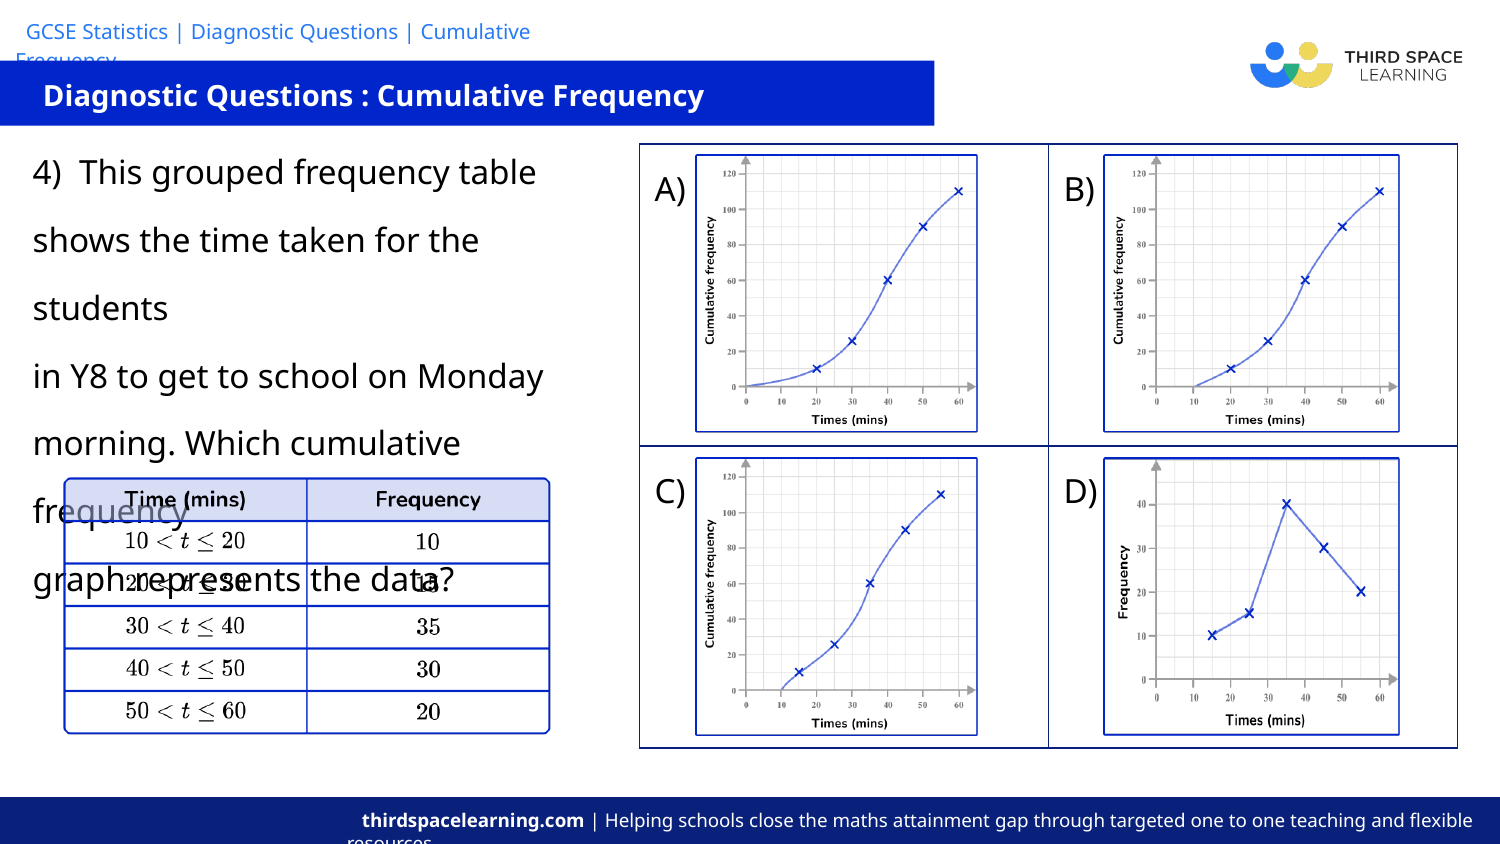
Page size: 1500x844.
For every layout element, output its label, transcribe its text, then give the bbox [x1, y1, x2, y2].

table_cell D) [1049, 447, 1457, 747]
picture [1102, 457, 1400, 736]
picture [63, 477, 551, 736]
picture [1102, 154, 1400, 433]
picture [1250, 33, 1465, 99]
table_cell C) [640, 447, 1048, 747]
table_header B) [1049, 145, 1457, 445]
table_header 4) This grouped frequency table shows the time taken for the students in Y8 to get to school on Monday morning. Which cumulative frequency graph represents the data? [19, 142, 615, 608]
picture [695, 457, 978, 736]
text_box Diagnostic Questions : Cumulative Frequency [27, 61, 833, 127]
picture [695, 154, 978, 433]
table_header A) [640, 145, 1048, 445]
